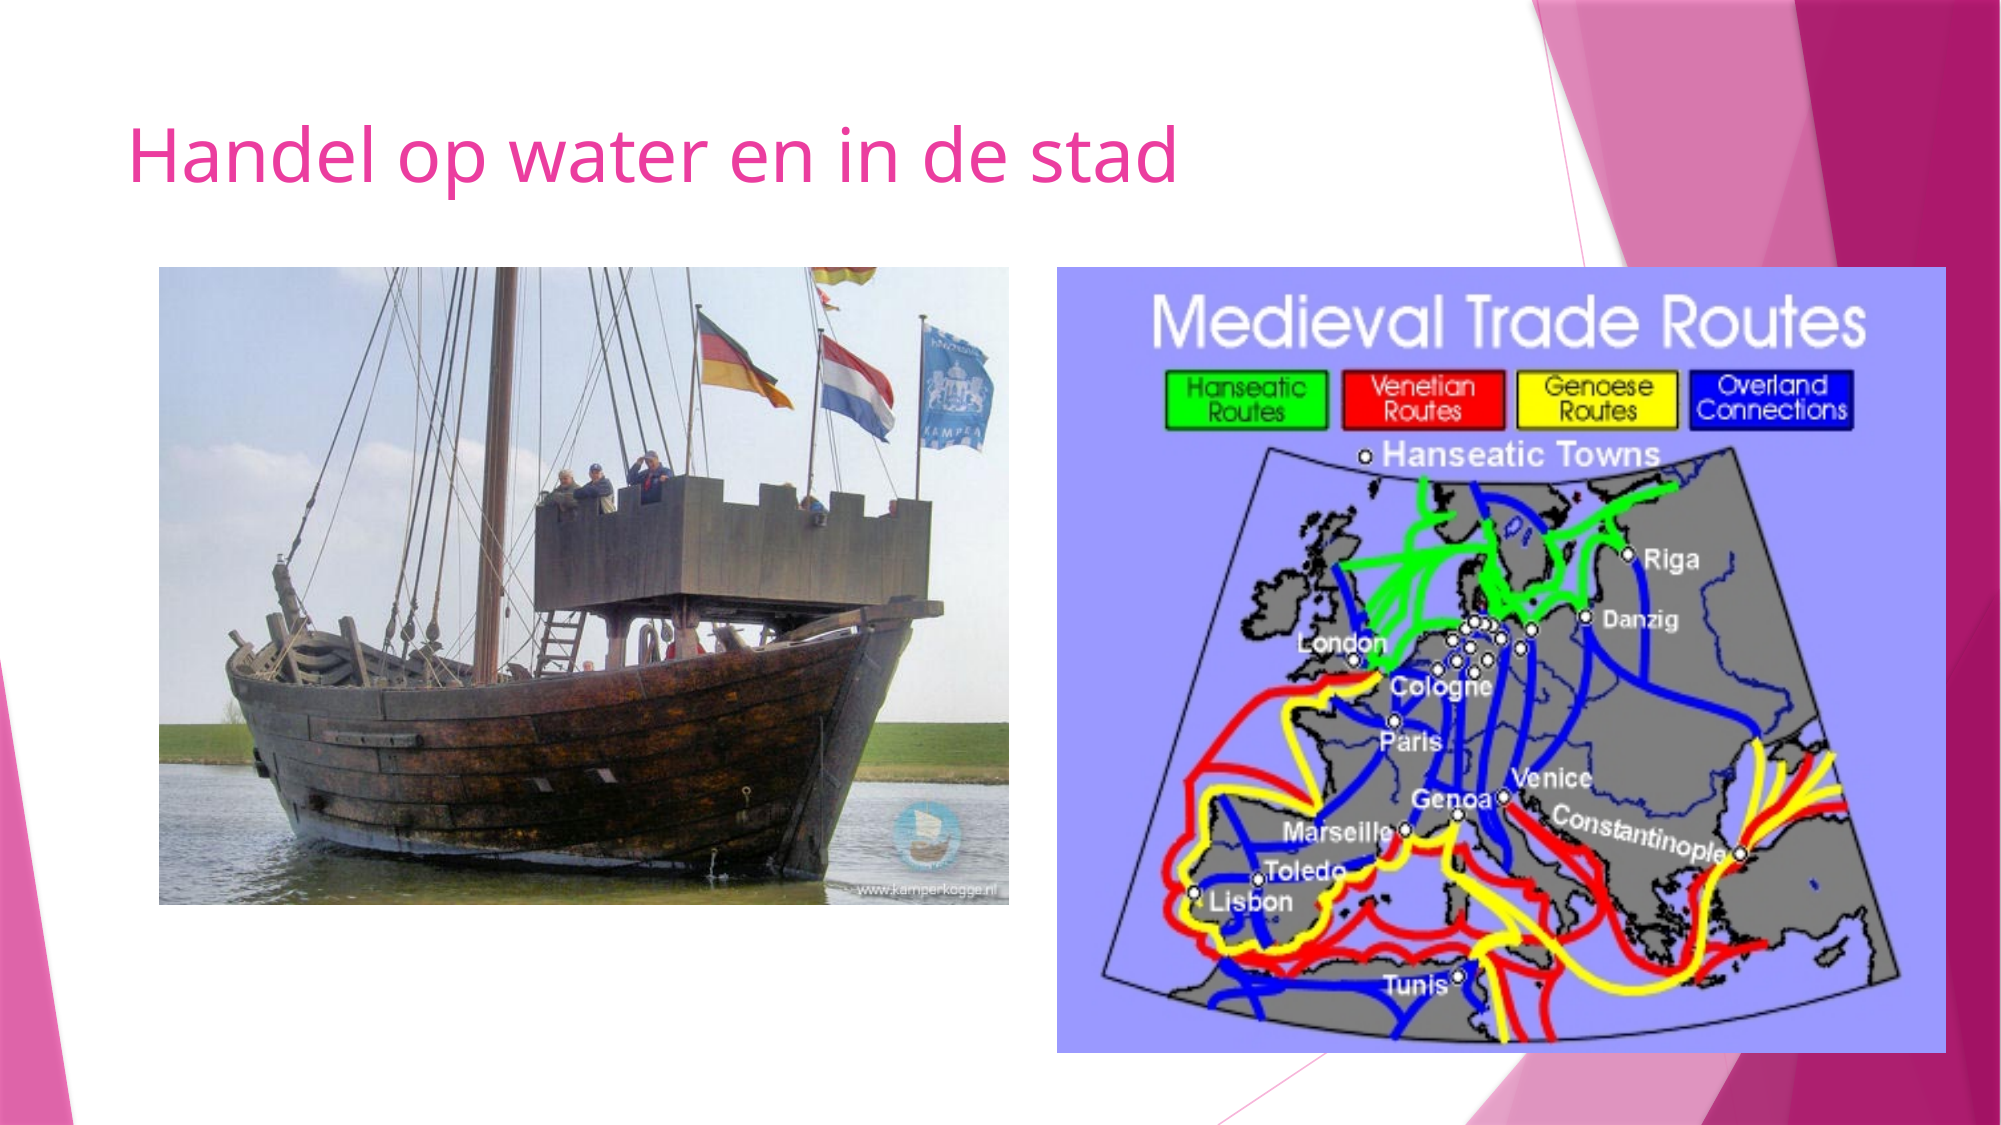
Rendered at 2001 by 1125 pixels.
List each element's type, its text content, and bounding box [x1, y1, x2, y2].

title Handel op water en in de stad [111, 99, 1522, 317]
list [159, 267, 1010, 906]
picture [1057, 267, 1946, 1053]
